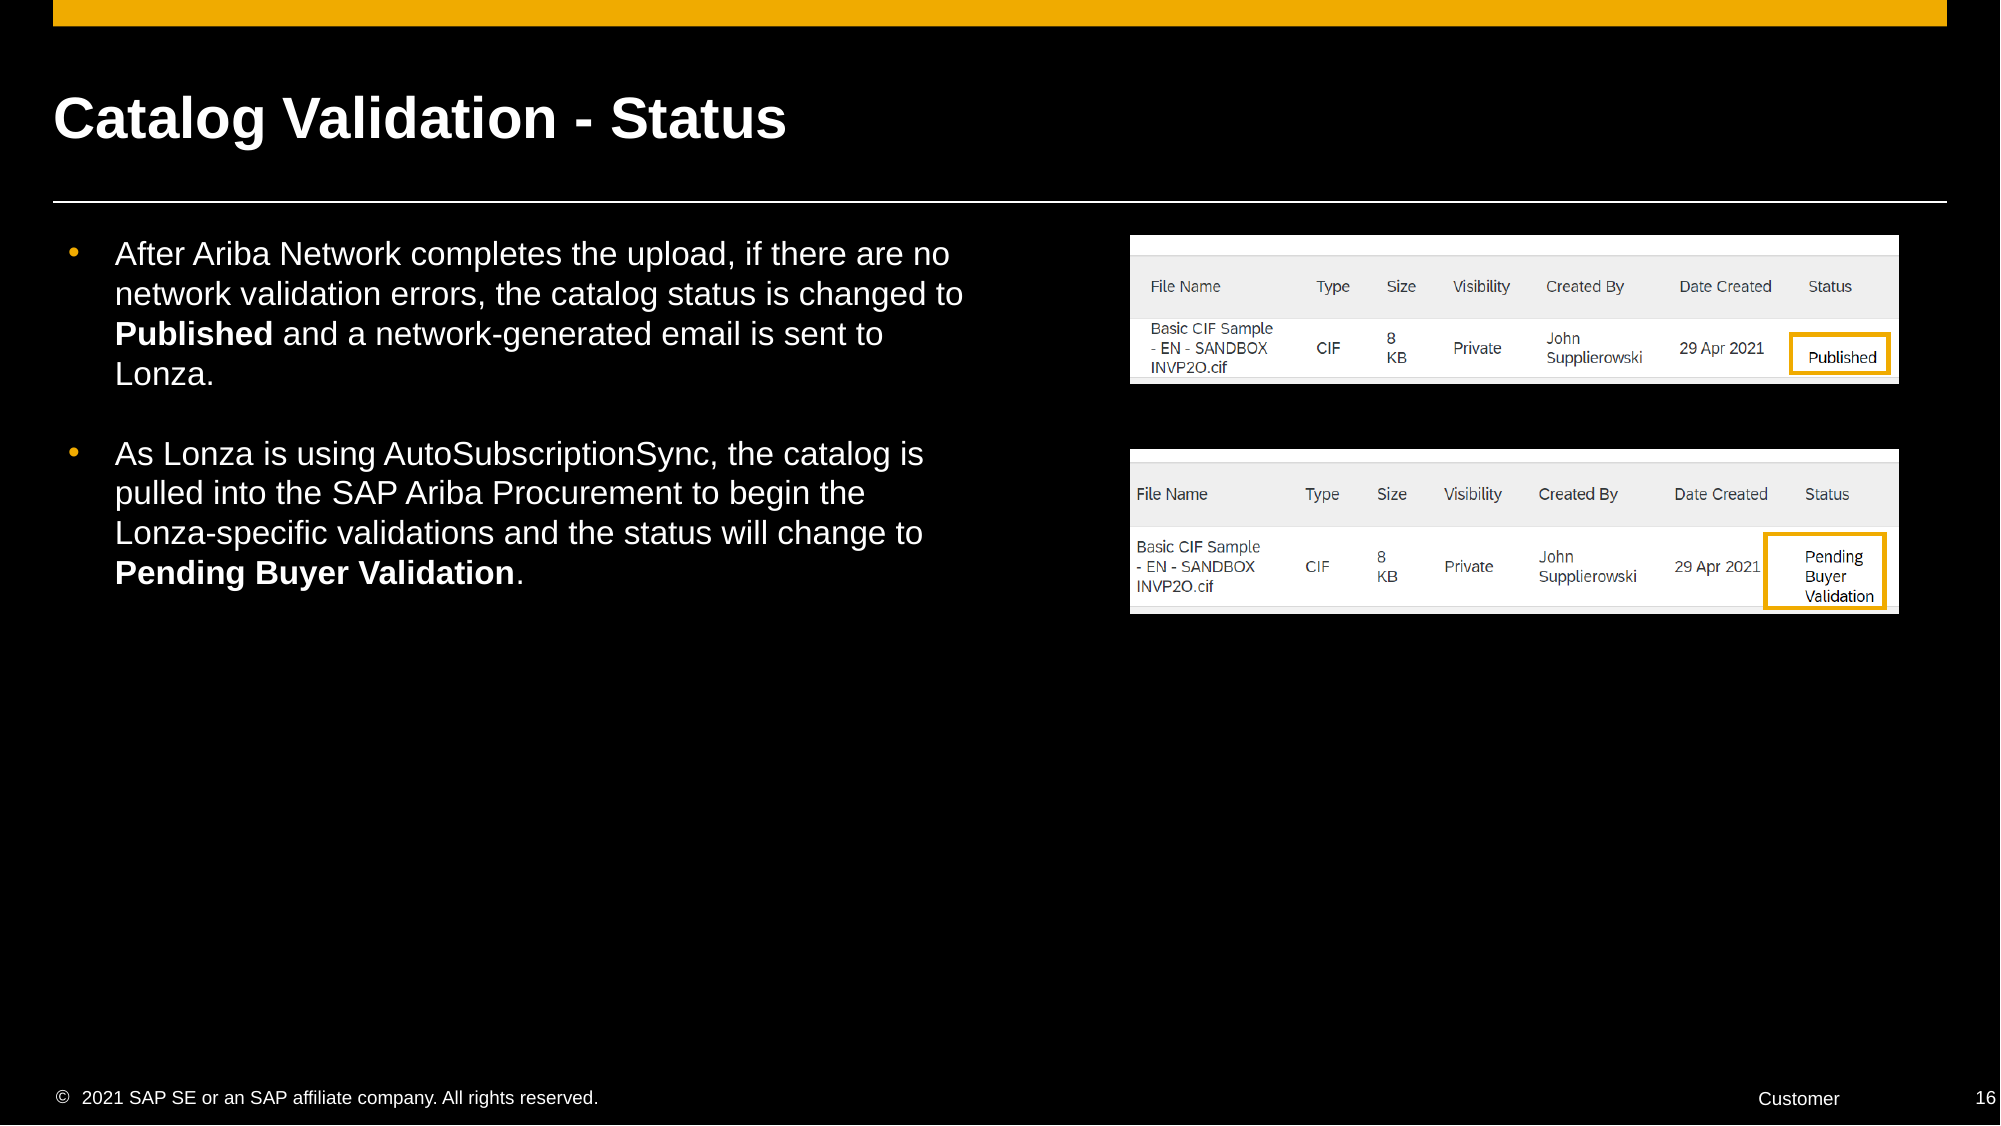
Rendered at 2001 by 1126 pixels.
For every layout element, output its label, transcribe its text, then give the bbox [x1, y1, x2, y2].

picture [1130, 449, 1899, 615]
list After Ariba Network completes the upload, if there are no network validation errors, the catalog status is changed to Published and a network-generated email is sent to Lonza. As Lonza is using AutoSubscriptionSync, the catalog is pulled into the SAP Ariba Procurement to begin the Lonza-specific validations and the status will change to Pending Buyer Validation. [53, 224, 983, 946]
title Catalog Validation - Status [53, 53, 1947, 178]
picture [1130, 234, 1899, 385]
